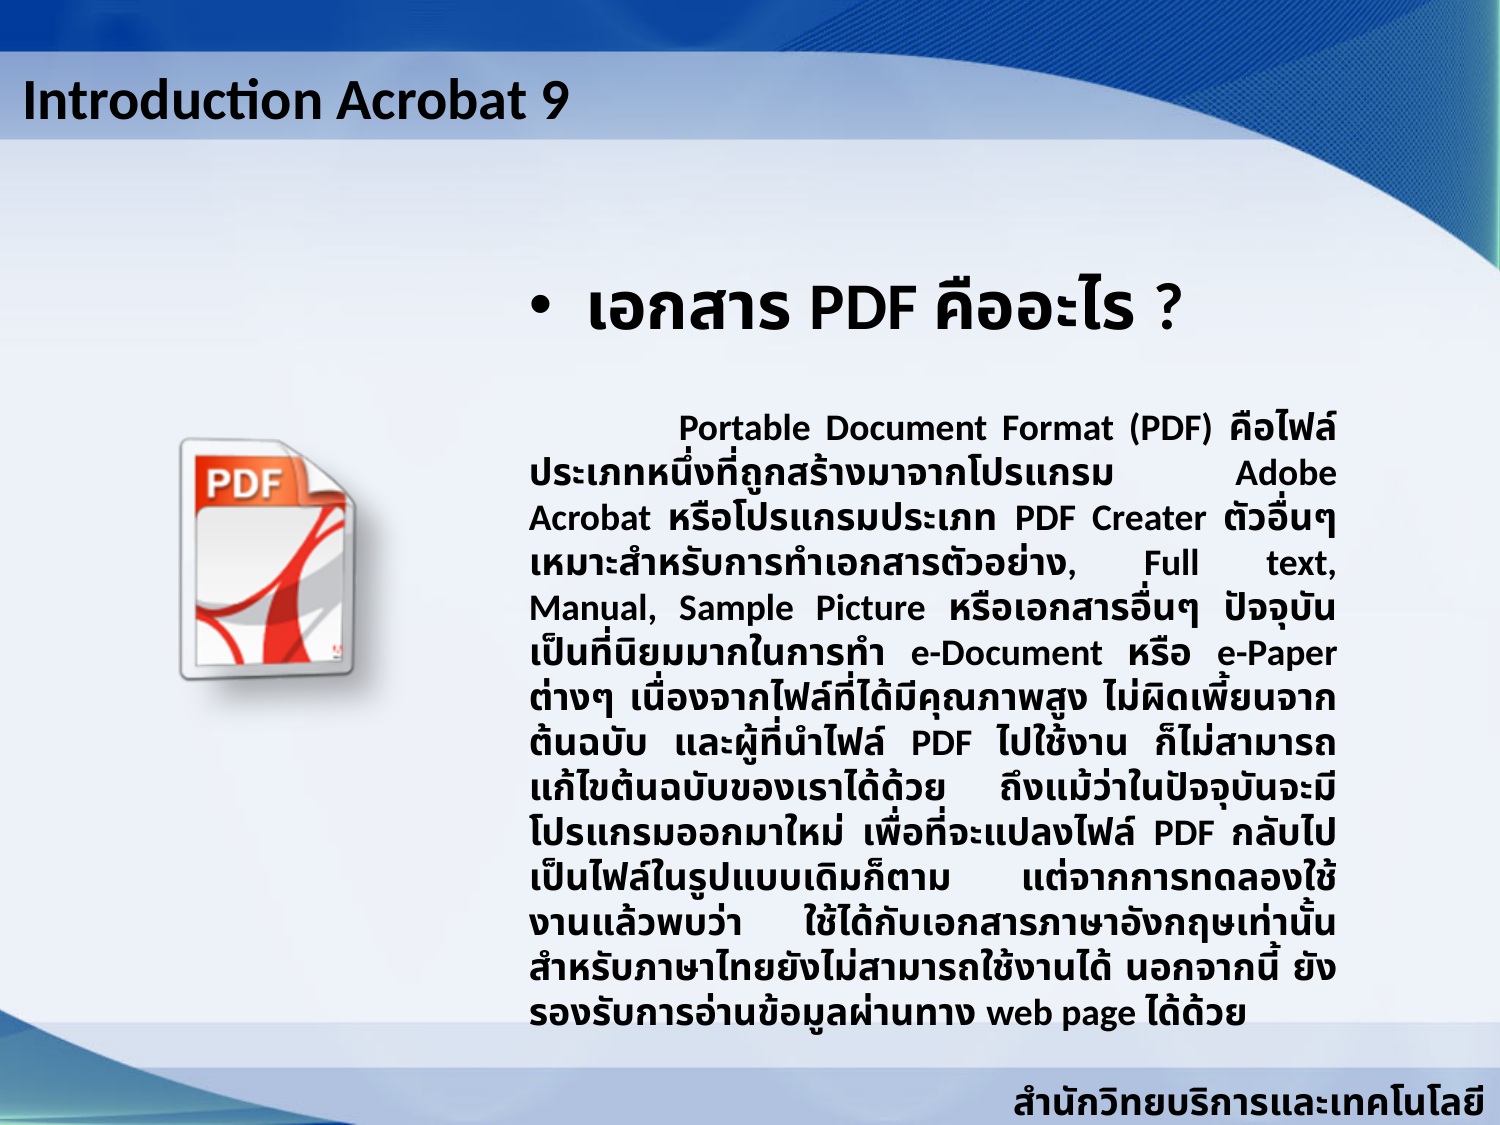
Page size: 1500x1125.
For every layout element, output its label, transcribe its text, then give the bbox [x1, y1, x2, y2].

text_box สำนักวิทยบริการและเทคโนโลยีสารสนเทศ [998, 1070, 1500, 1125]
picture [0, 0, 1500, 1125]
list เอกสาร PDF คืออะไร ? Portable Document Format (PDF) คือไฟล์ประเภทหนึ่งที่ถูกสร้างมาจากโปรแกรม Adobe Acrobat หรือโปรแกรมประเภท PDF Creater ตัวอื่นๆ เหมาะสำหรับการทำเอกสารตัวอย่าง, Full text, Manual, Sample Picture หรือเอกสารอื่นๆ ปัจจุบันเป็นที่นิยมมากในการทำ e-Document หรือ e-Paper ต่างๆ เนื่องจากไฟล์ที่ได้มีคุณภาพสูง ไม่ผิดเพี้ยนจากต้นฉบับ และผู้ที่นำไฟล์ PDF ไปใช้งาน ก็ไม่สามารถแก้ไขต้นฉบับของเราได้ด้วย ถึงแม้ว่าในปัจจุบันจะมีโปรแกรมออกมาใหม่ เพื่อที่จะแปลงไฟล์ PDF กลับไปเป็นไฟล์ในรูปแบบเดิมก็ตาม แต่จากการทดลองใช้งานแล้วพบว่า ใช้ได้กับเอกสารภาษาอังกฤษเท่านั้น สำหรับภาษาไทยยังไม่สามารถใช้งานได้ นอกจากนี้ ยังรองรับการอ่านข้อมูลผ่านทาง web page ได้ด้วย [513, 255, 1353, 941]
title Introduction Acrobat 9 [7, 54, 597, 138]
